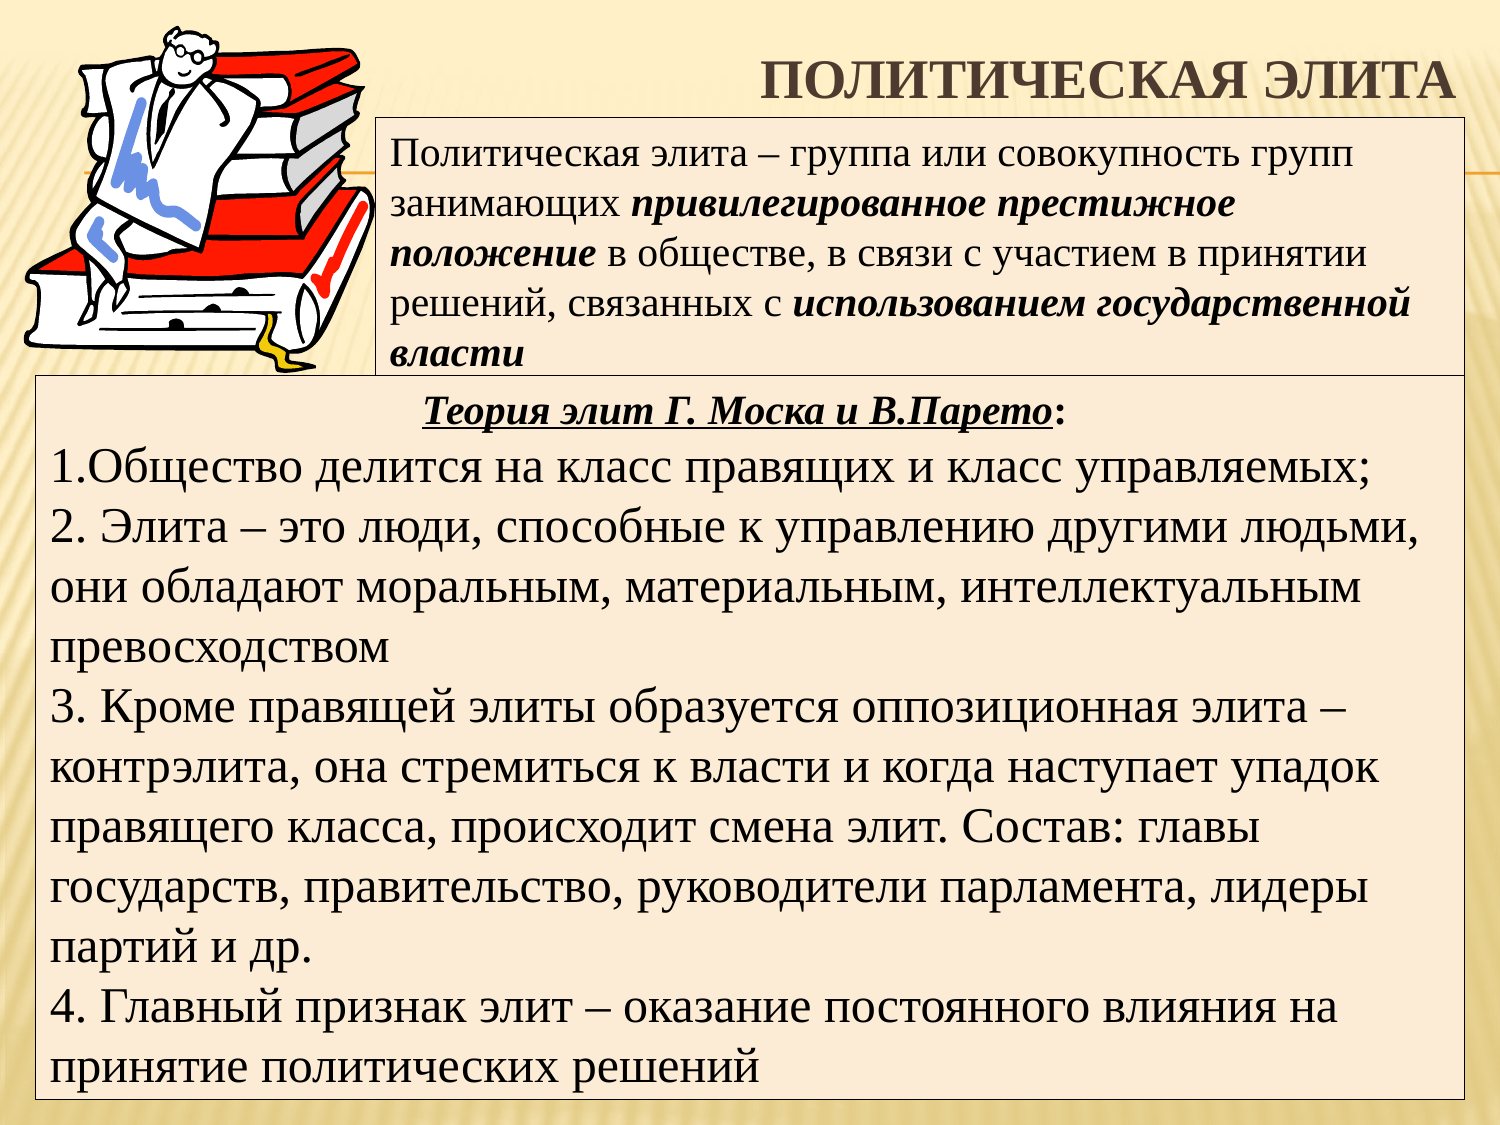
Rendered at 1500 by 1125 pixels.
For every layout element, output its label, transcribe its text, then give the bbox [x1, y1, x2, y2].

picture [23, 23, 376, 376]
title Политическая элита [383, 35, 1472, 118]
text_box Теория элит Г. Моска и В.Парето: 1.Общество делится на класс правящих и класс управляемых; 2. Элита – это люди, способные к управлению другими людьми, они обладают моральным, материальным, интеллектуальным превосходством 3. Кроме правящей элиты образуется оппозиционная элита – контрэлита, она стремиться к власти и когда наступает упадок правящего класса, происходит смена элит. Состав: главы государств, правительство, руководители парламента, лидеры партий и др. 4. Главный признак элит – оказание постоянного влияния на принятие политических решений [35, 375, 1465, 1100]
text_box Политическая элита – группа или совокупность групп занимающих привилегированное престижное положение в обществе, в связи с участием в принятии решений, связанных с использованием государственной власти [383, 117, 1465, 375]
